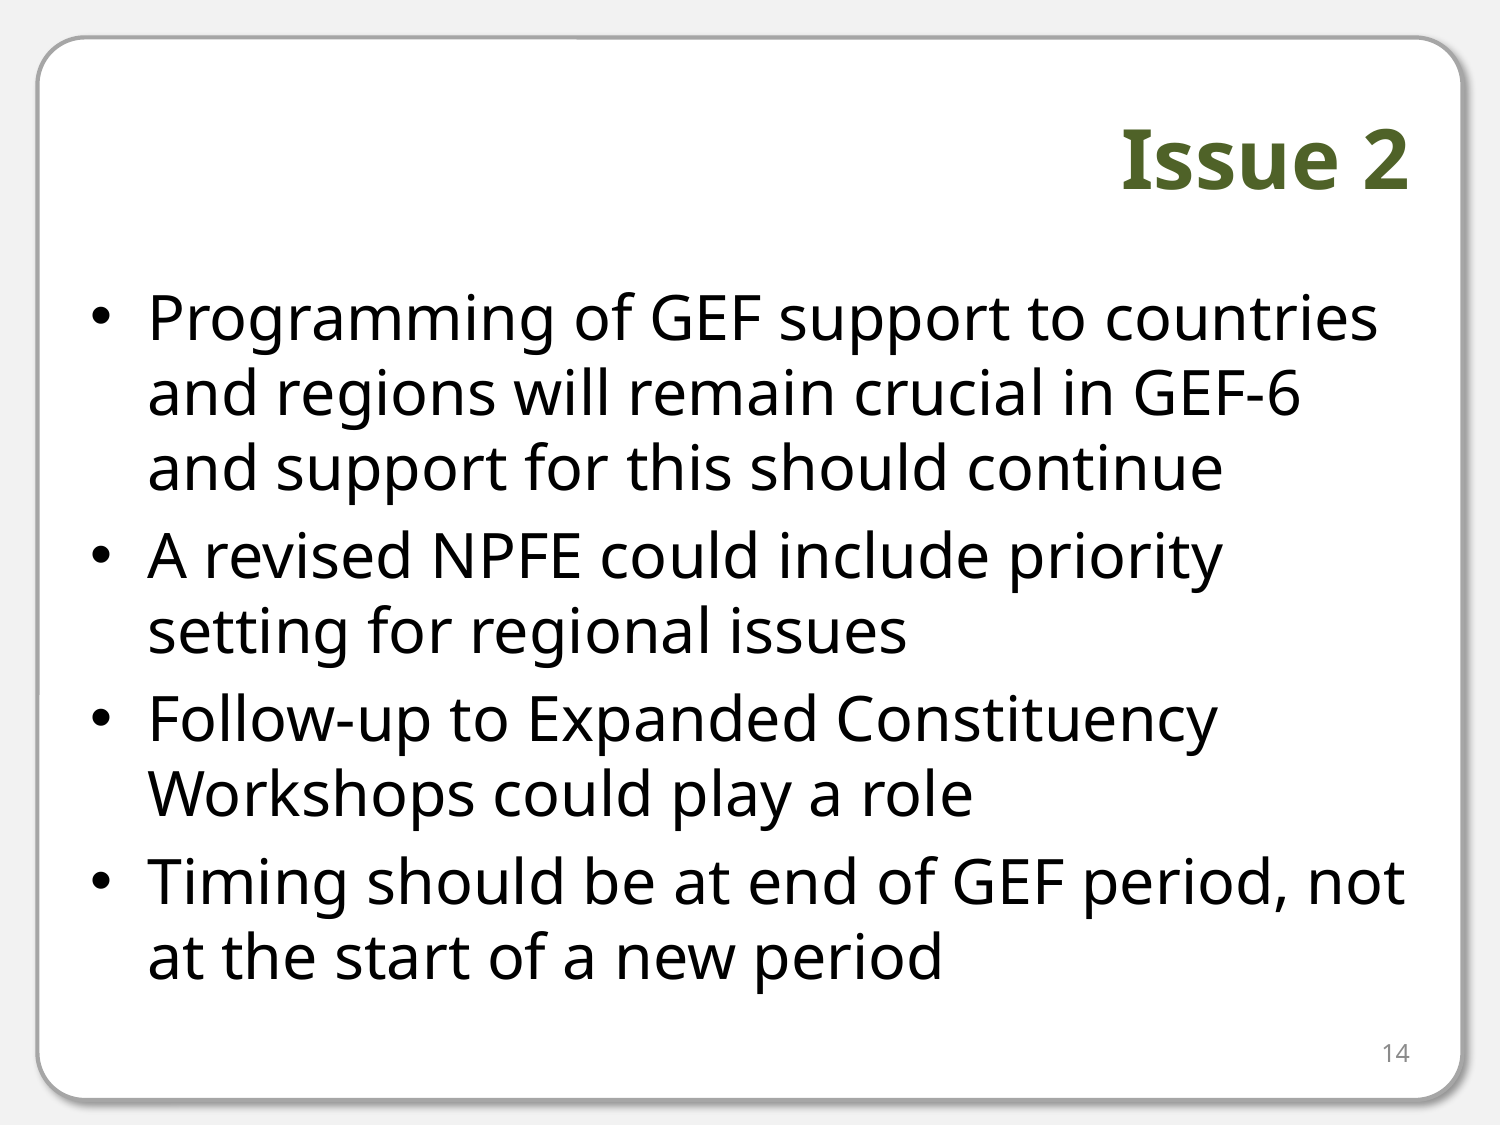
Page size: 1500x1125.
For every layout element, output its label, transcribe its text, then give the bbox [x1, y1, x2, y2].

slide_number 14 [1074, 1025, 1425, 1085]
title Issue 2 [75, 62, 1425, 250]
list Programming of GEF support to countries and regions will remain crucial in GEF-6 and support for this should continue A revised NPFE could include priority setting for regional issues Follow-up to Expanded Constituency Workshops could play a role Timing should be at end of GEF period, not at the start of a new period [75, 270, 1425, 1013]
